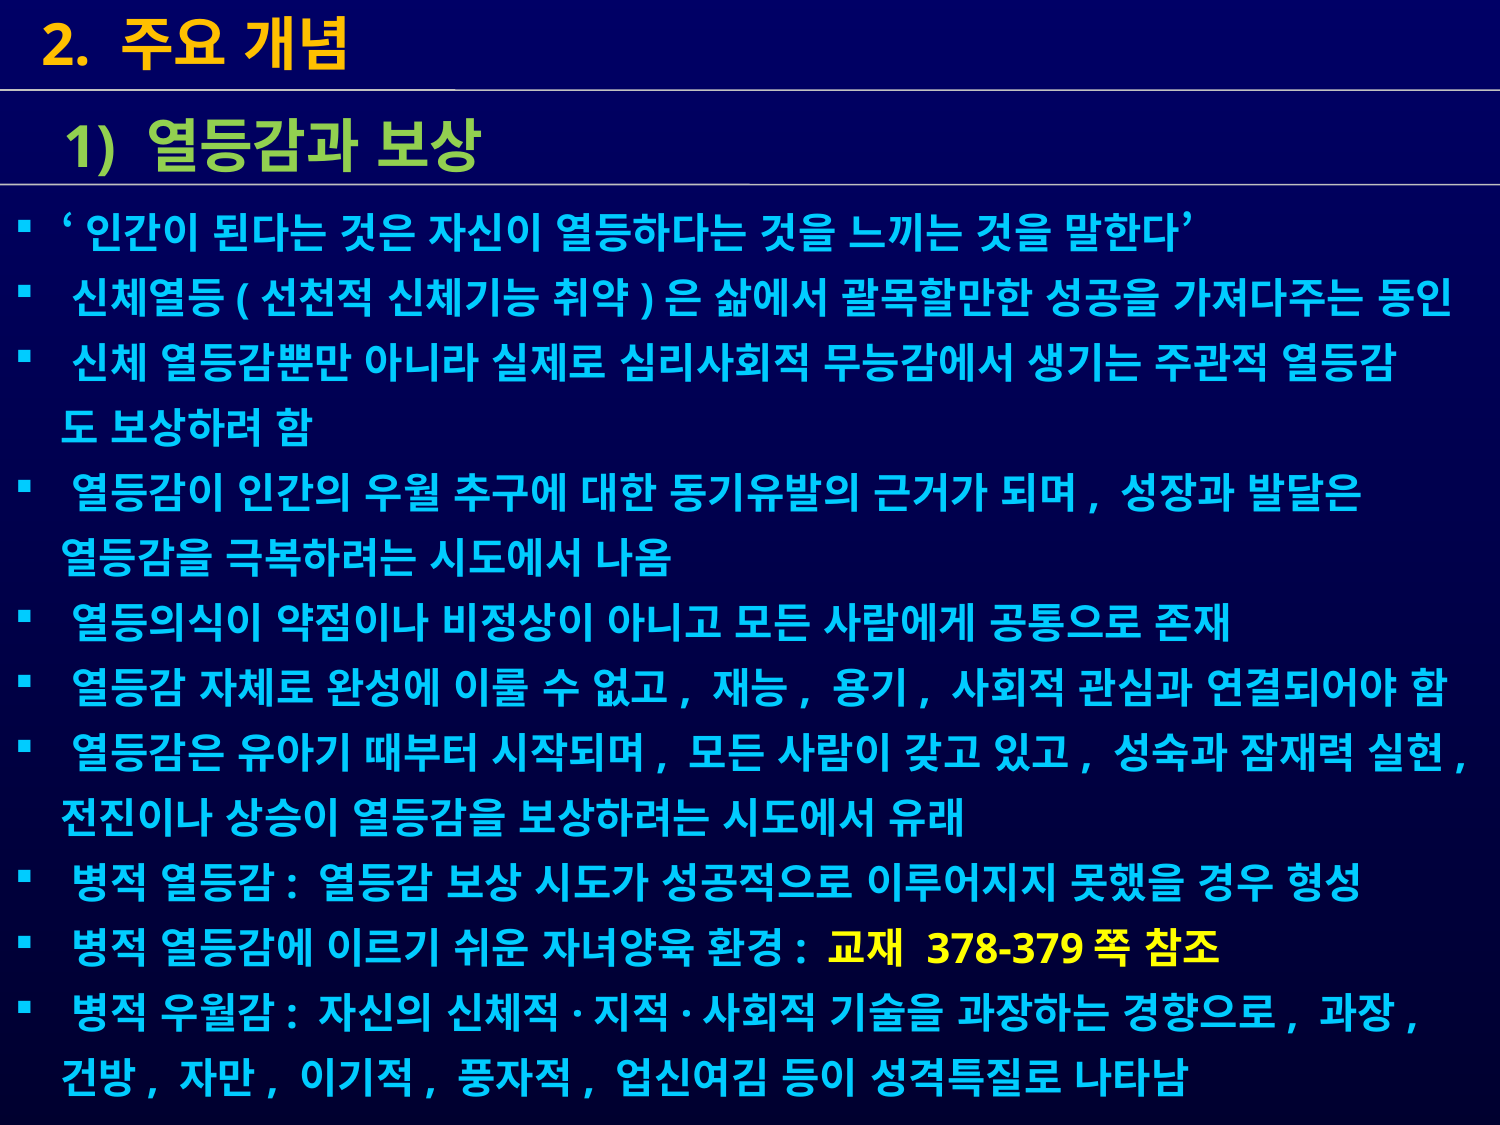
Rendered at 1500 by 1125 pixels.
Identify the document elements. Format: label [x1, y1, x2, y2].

text_box [0, 0, 1500, 1110]
